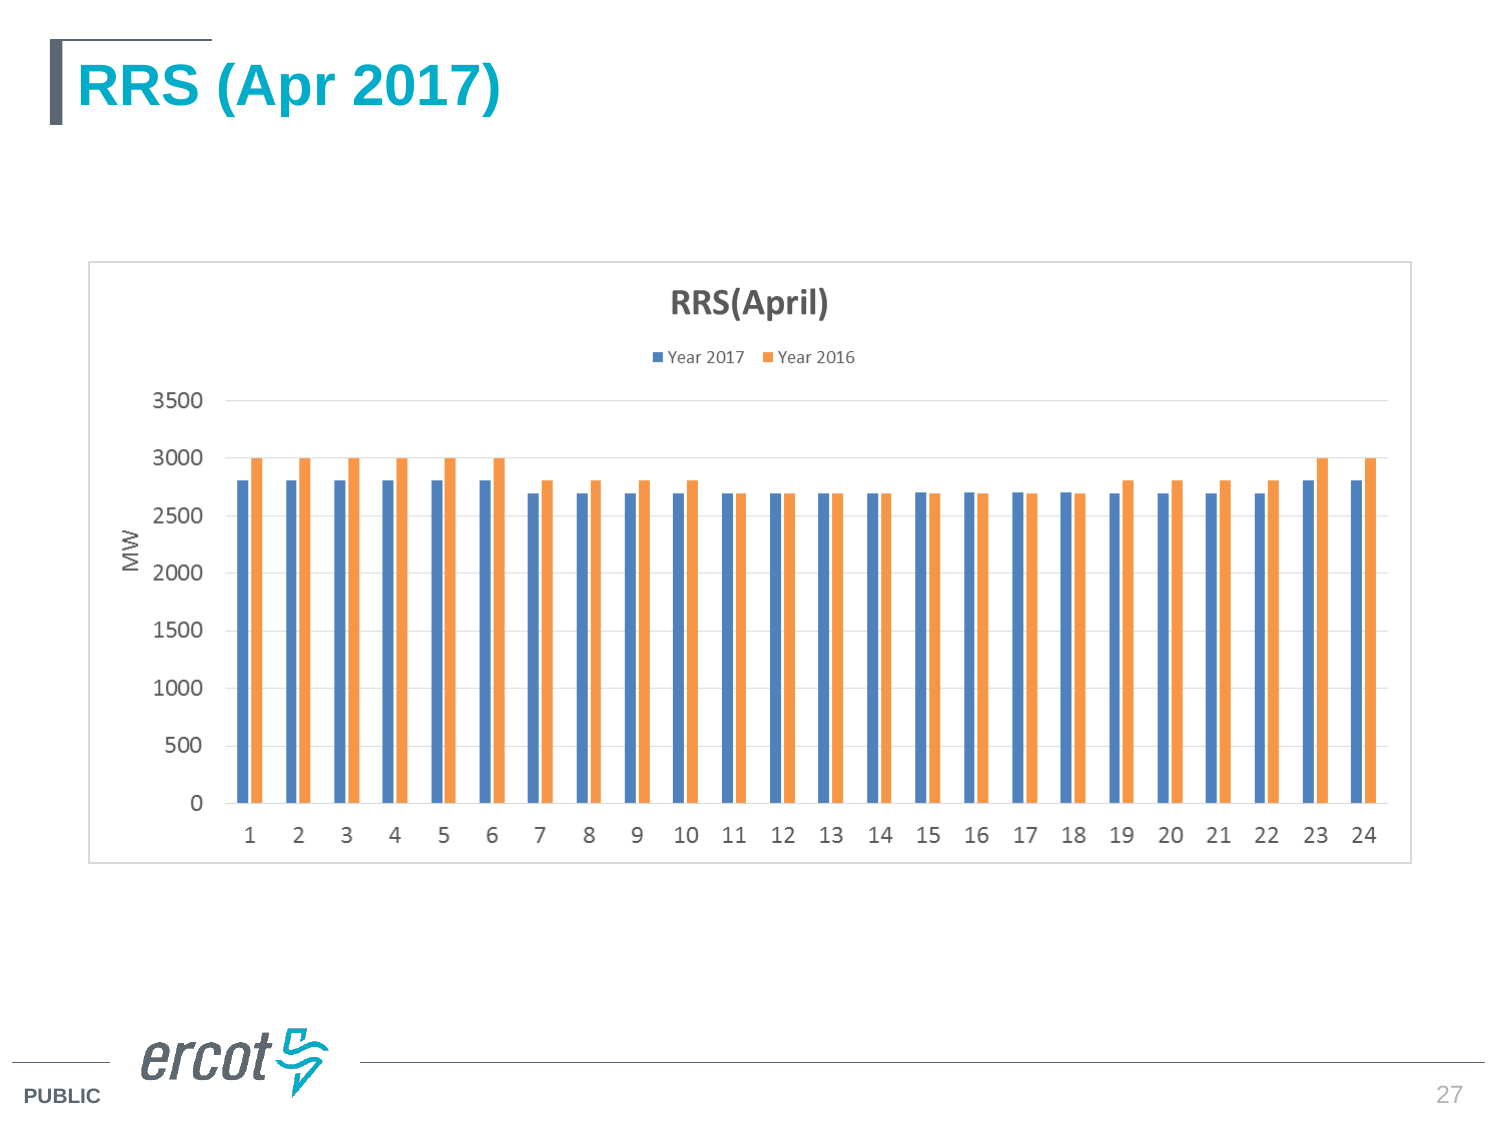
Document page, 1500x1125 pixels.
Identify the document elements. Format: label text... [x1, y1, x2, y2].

title RRS (Apr 2017) [62, 39, 1450, 228]
picture [88, 261, 1412, 864]
picture [137, 1024, 332, 1100]
slide_number 27 [1412, 1076, 1488, 1112]
